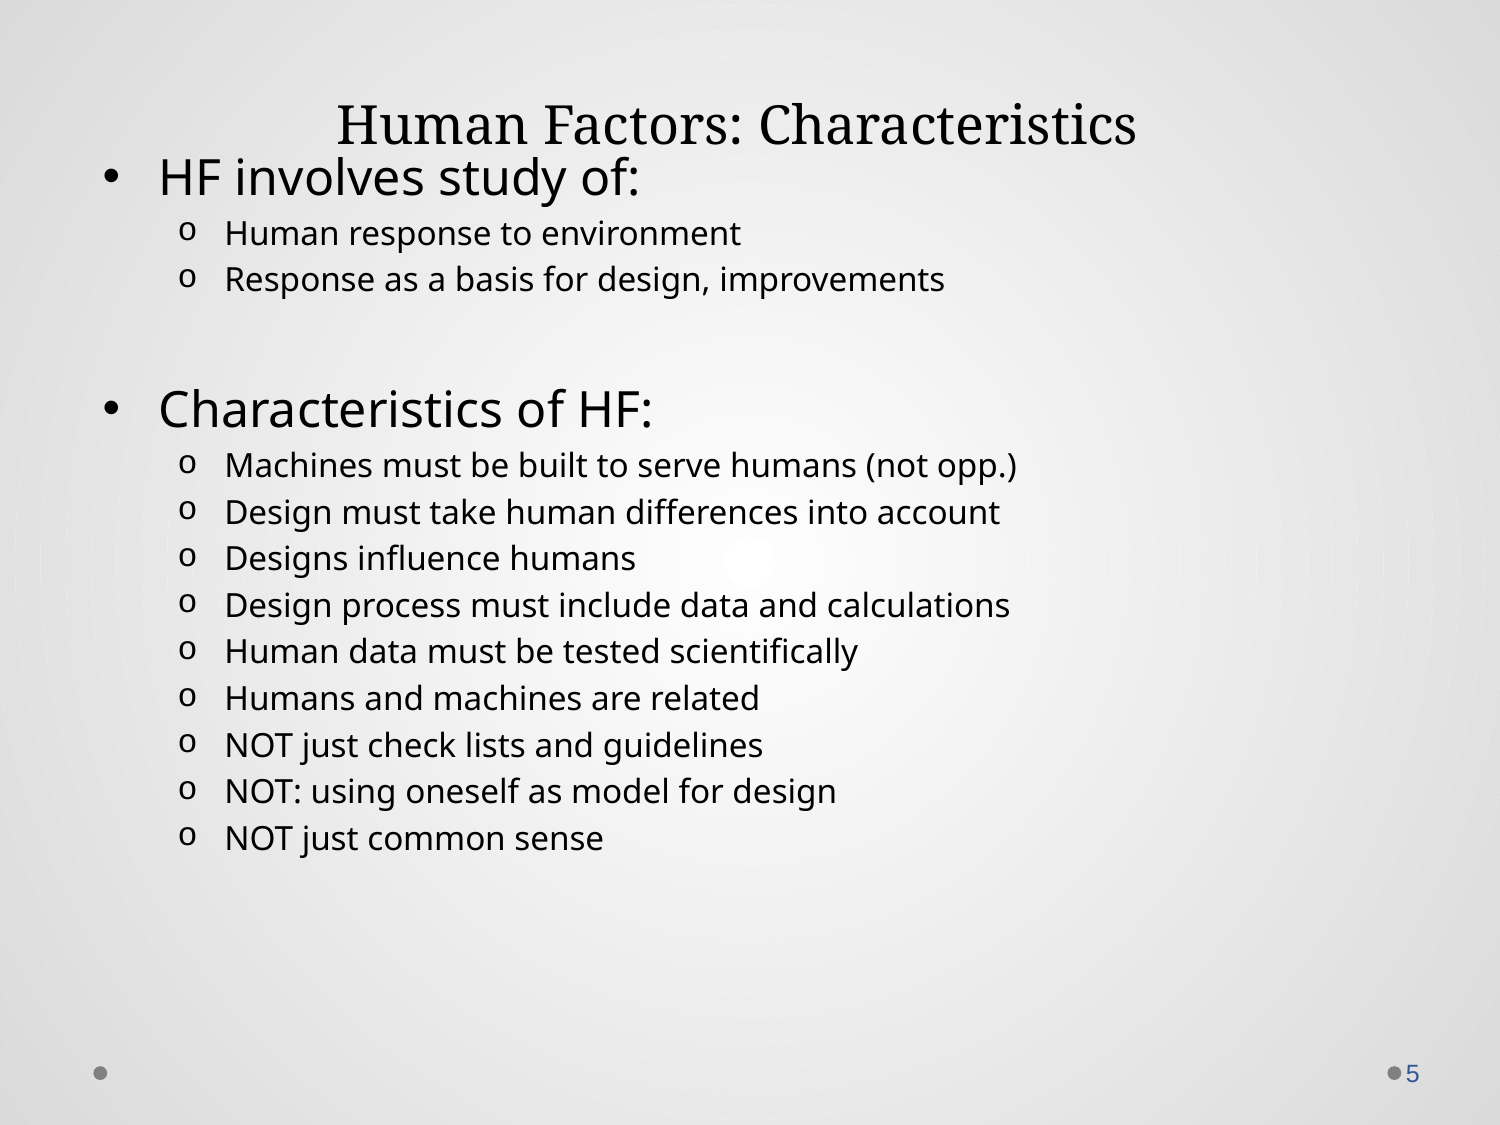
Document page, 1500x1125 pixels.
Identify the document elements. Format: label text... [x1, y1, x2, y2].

slide_number 5 [1401, 1042, 1494, 1103]
list HF involves study of: Human response to environment Response as a basis for design, improvements Characteristics of HF: Machines must be built to serve humans (not opp.) Design must take human differences into account Designs influence humans Design process must include data and calculations Human data must be tested scientifically Humans and machines are related NOT just check lists and guidelines NOT: using oneself as model for design NOT just common sense [87, 137, 1438, 1113]
title Human Factors: Characteristics [62, 62, 1413, 163]
